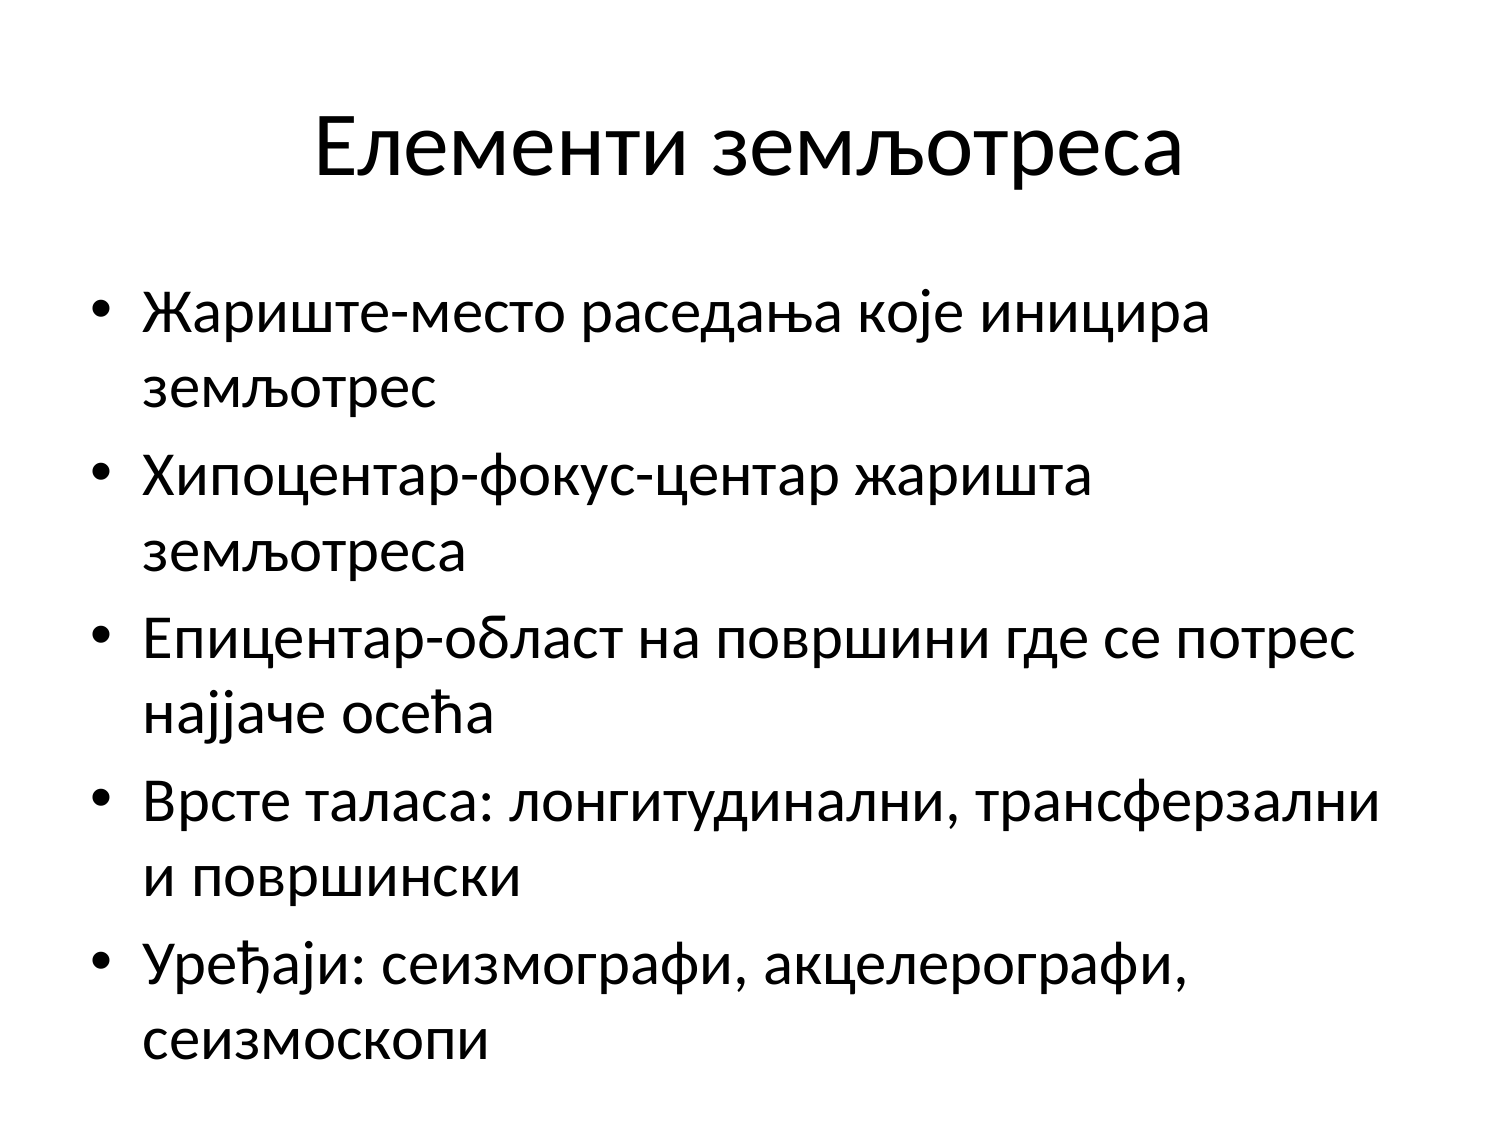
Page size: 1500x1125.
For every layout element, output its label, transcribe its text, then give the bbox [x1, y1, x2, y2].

list Жариште-место раседања које иницира земљотрес Хипоцентар-фокус-центар жаришта земљотреса Епицентар-област на површини где се потрес најјаче осећа Врсте таласа: лонгитудинални, трансферзални и површински Уређаји: сеизмографи, акцелерографи, сеизмоскопи [75, 262, 1425, 1088]
title Елементи земљотреса [75, 45, 1425, 233]
